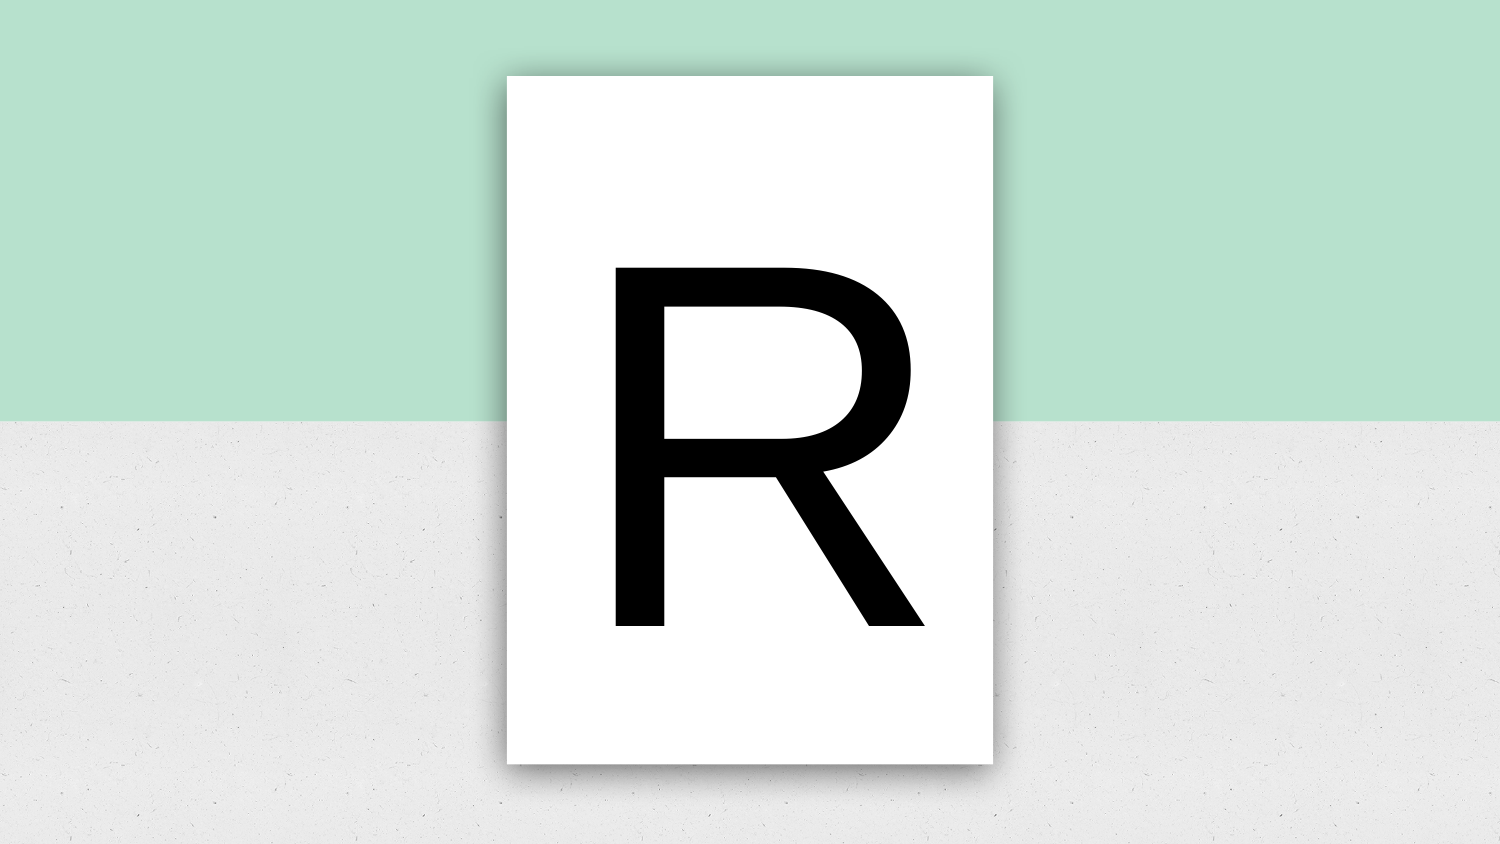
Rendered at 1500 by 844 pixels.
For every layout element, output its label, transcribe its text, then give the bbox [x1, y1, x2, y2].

picture [0, 422, 1500, 844]
text_box [506, 76, 994, 420]
text_box R [558, 125, 940, 420]
text_box [0, 0, 1500, 421]
